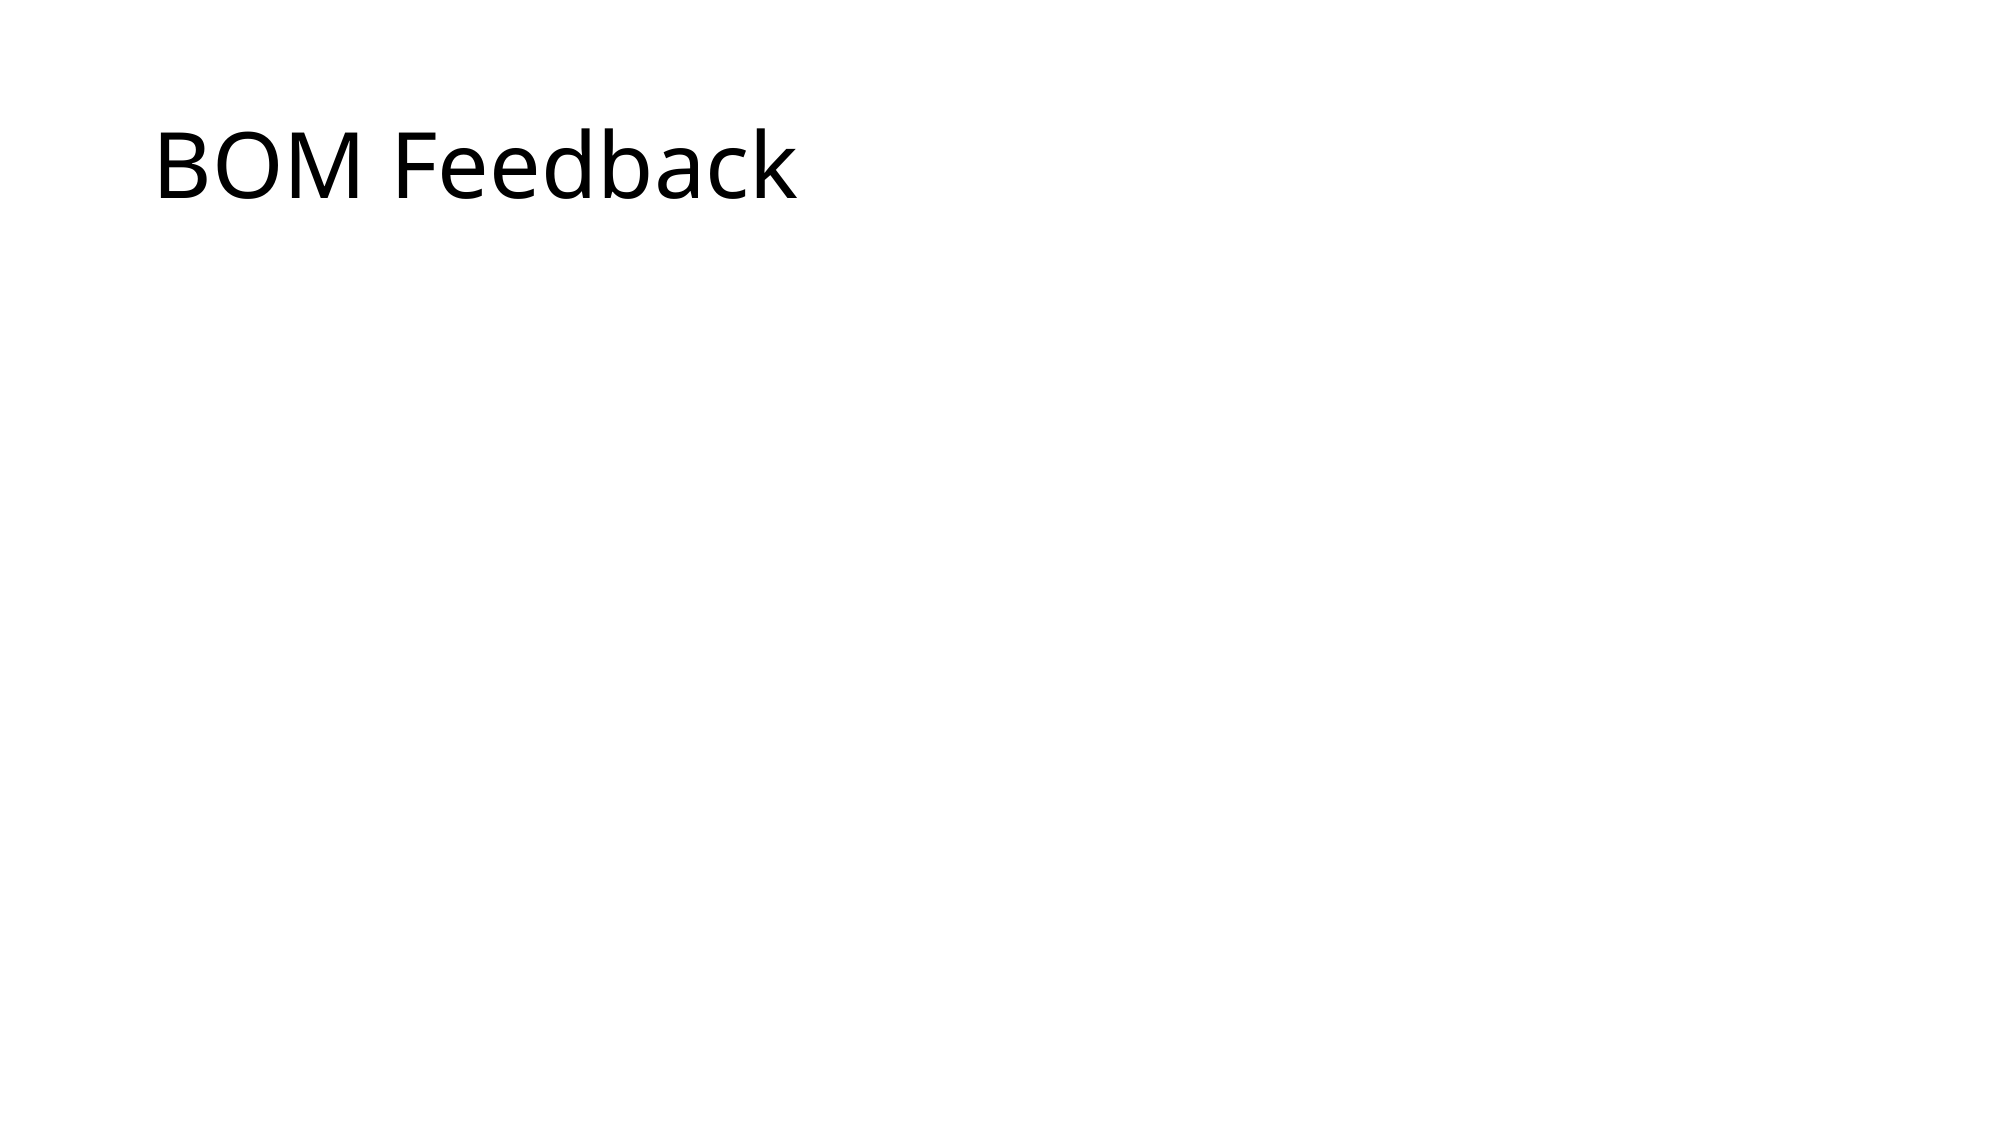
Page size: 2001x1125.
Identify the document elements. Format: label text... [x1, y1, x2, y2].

title BOM Feedback [137, 59, 1863, 278]
